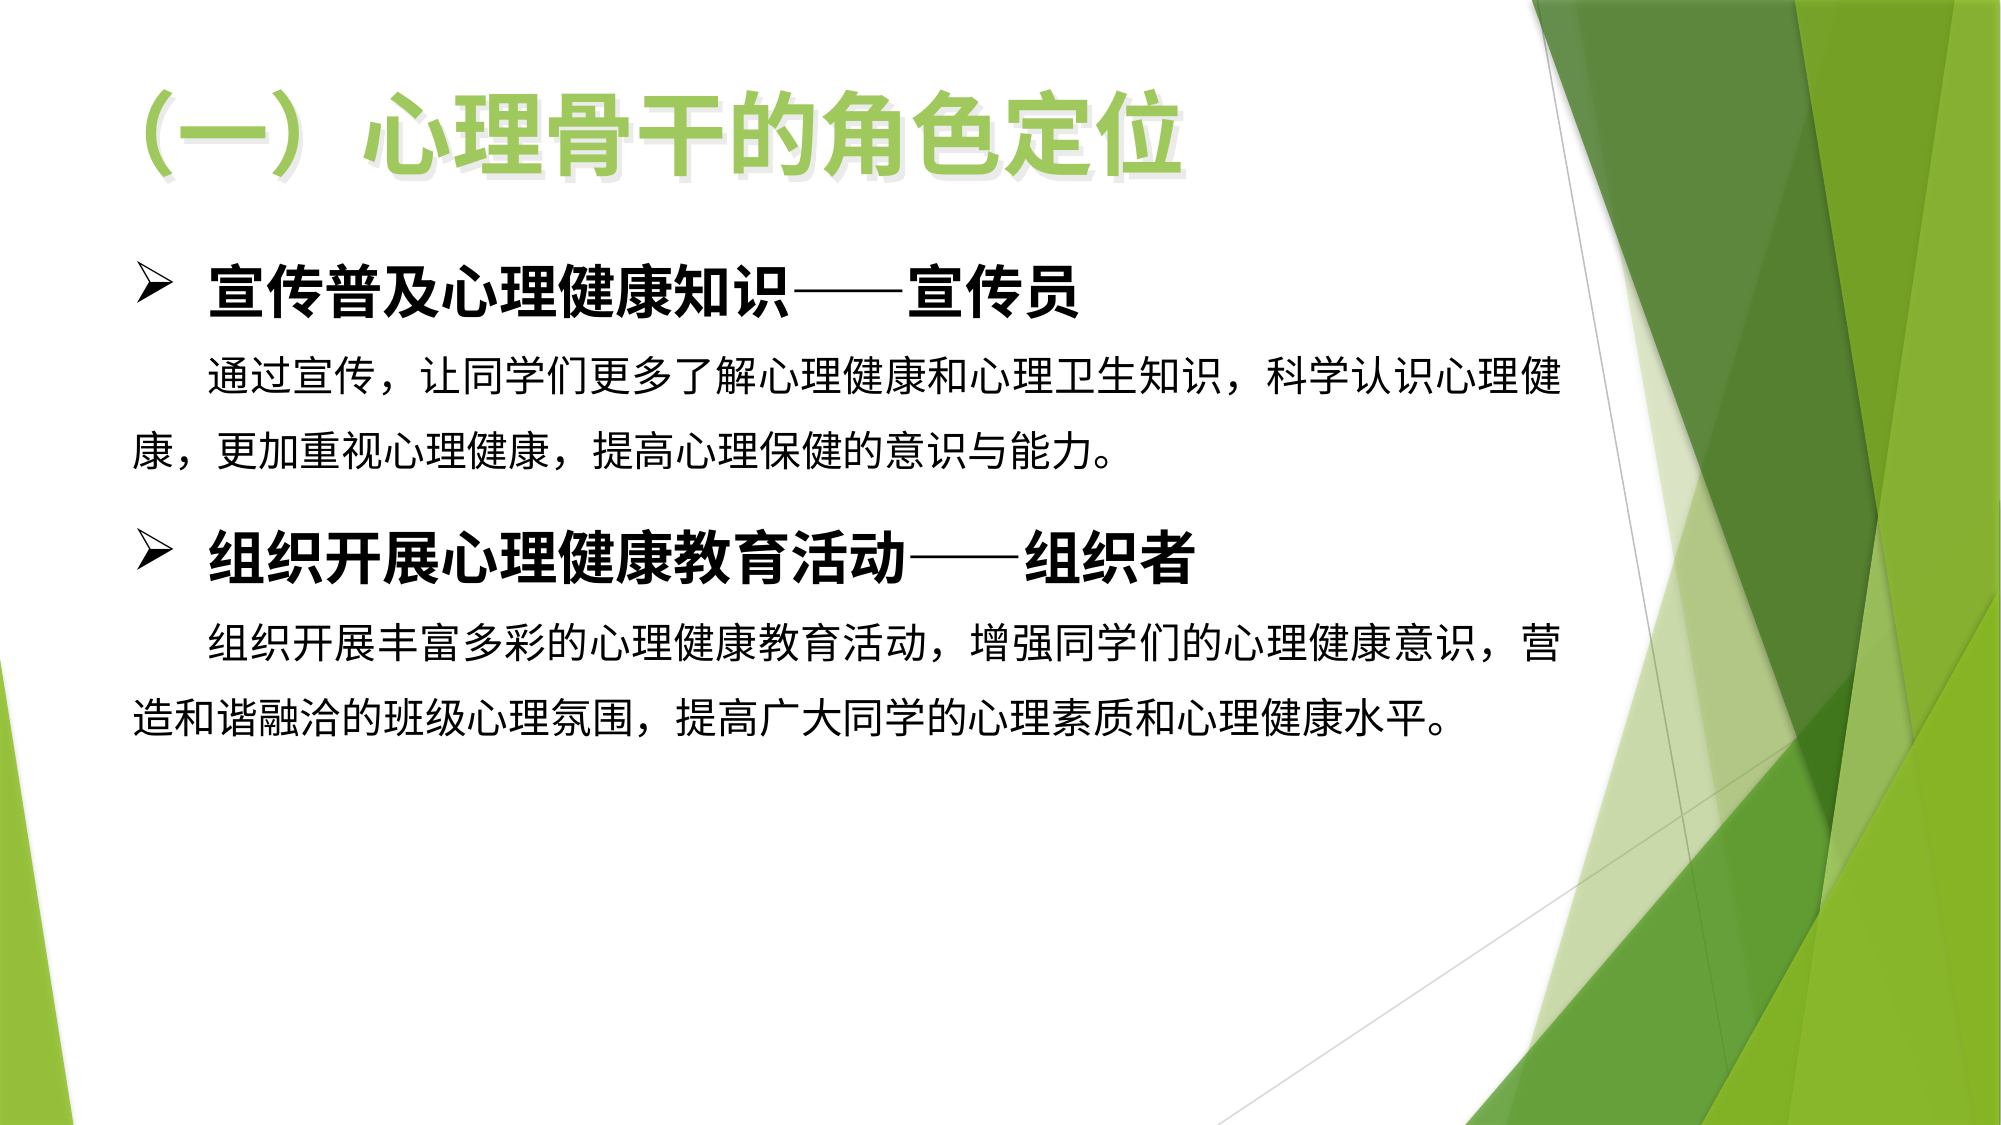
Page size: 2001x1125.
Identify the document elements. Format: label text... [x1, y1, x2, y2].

text_box （一）心理骨干的角色定位 [70, 82, 1642, 182]
text_box 宣传普及心理健康知识——宣传员 通过宣传，让同学们更多了解心理健康和心理卫生知识，科学认识心理健康，更加重视心理健康，提高心理保健的意识与能力。 组织开展心理健康教育活动——组织者 组织开展丰富多彩的心理健康教育活动，增强同学们的心理健康意识，营造和谐融洽的班级心理氛围，提高广大同学的心理素质和心理健康水平。 [118, 212, 1578, 971]
